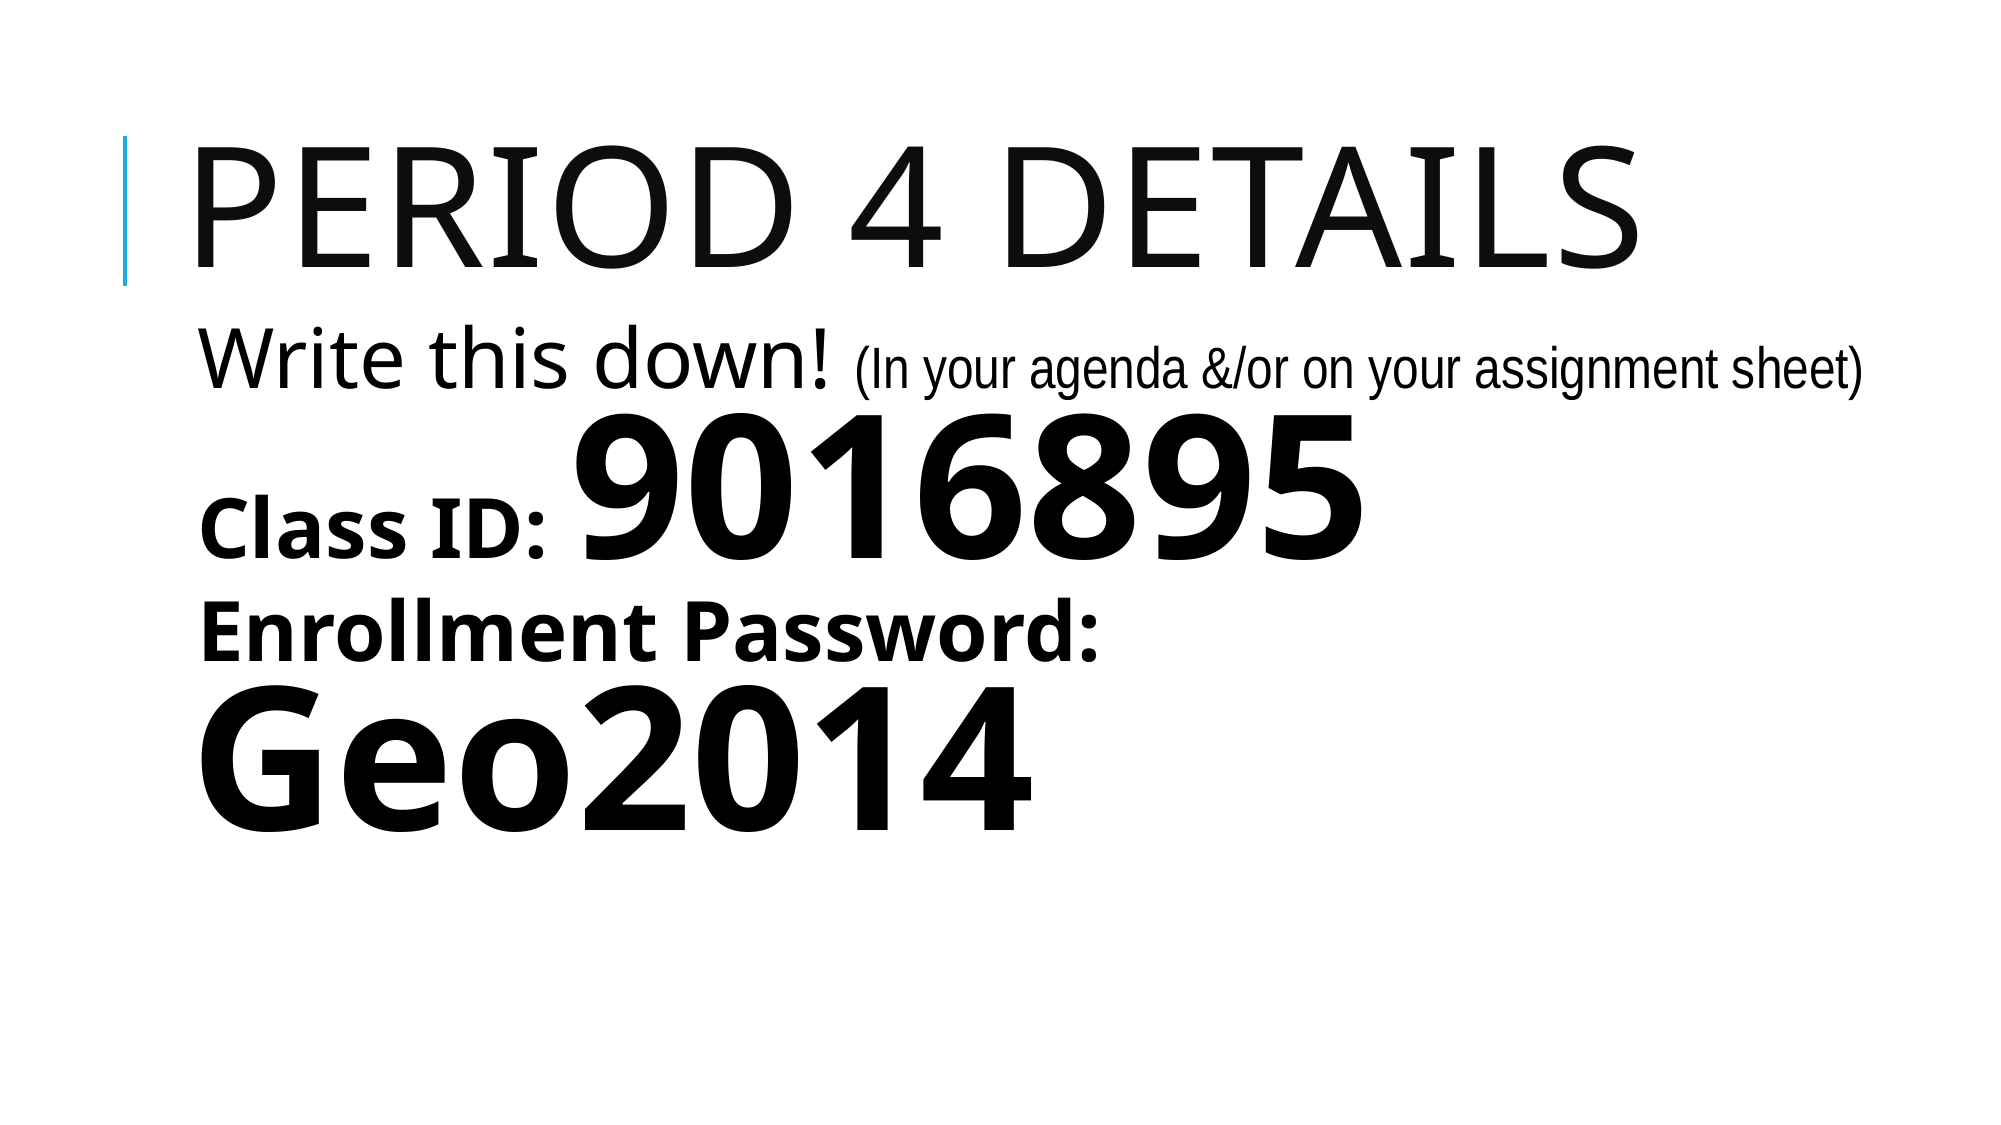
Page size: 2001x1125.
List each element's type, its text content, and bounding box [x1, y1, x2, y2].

title Period 4 details [168, 96, 1763, 297]
list Write this down! (In your agenda &/or on your assignment sheet) Class ID: 9016895 Enrollment Password: Geo2014 [168, 297, 1873, 958]
